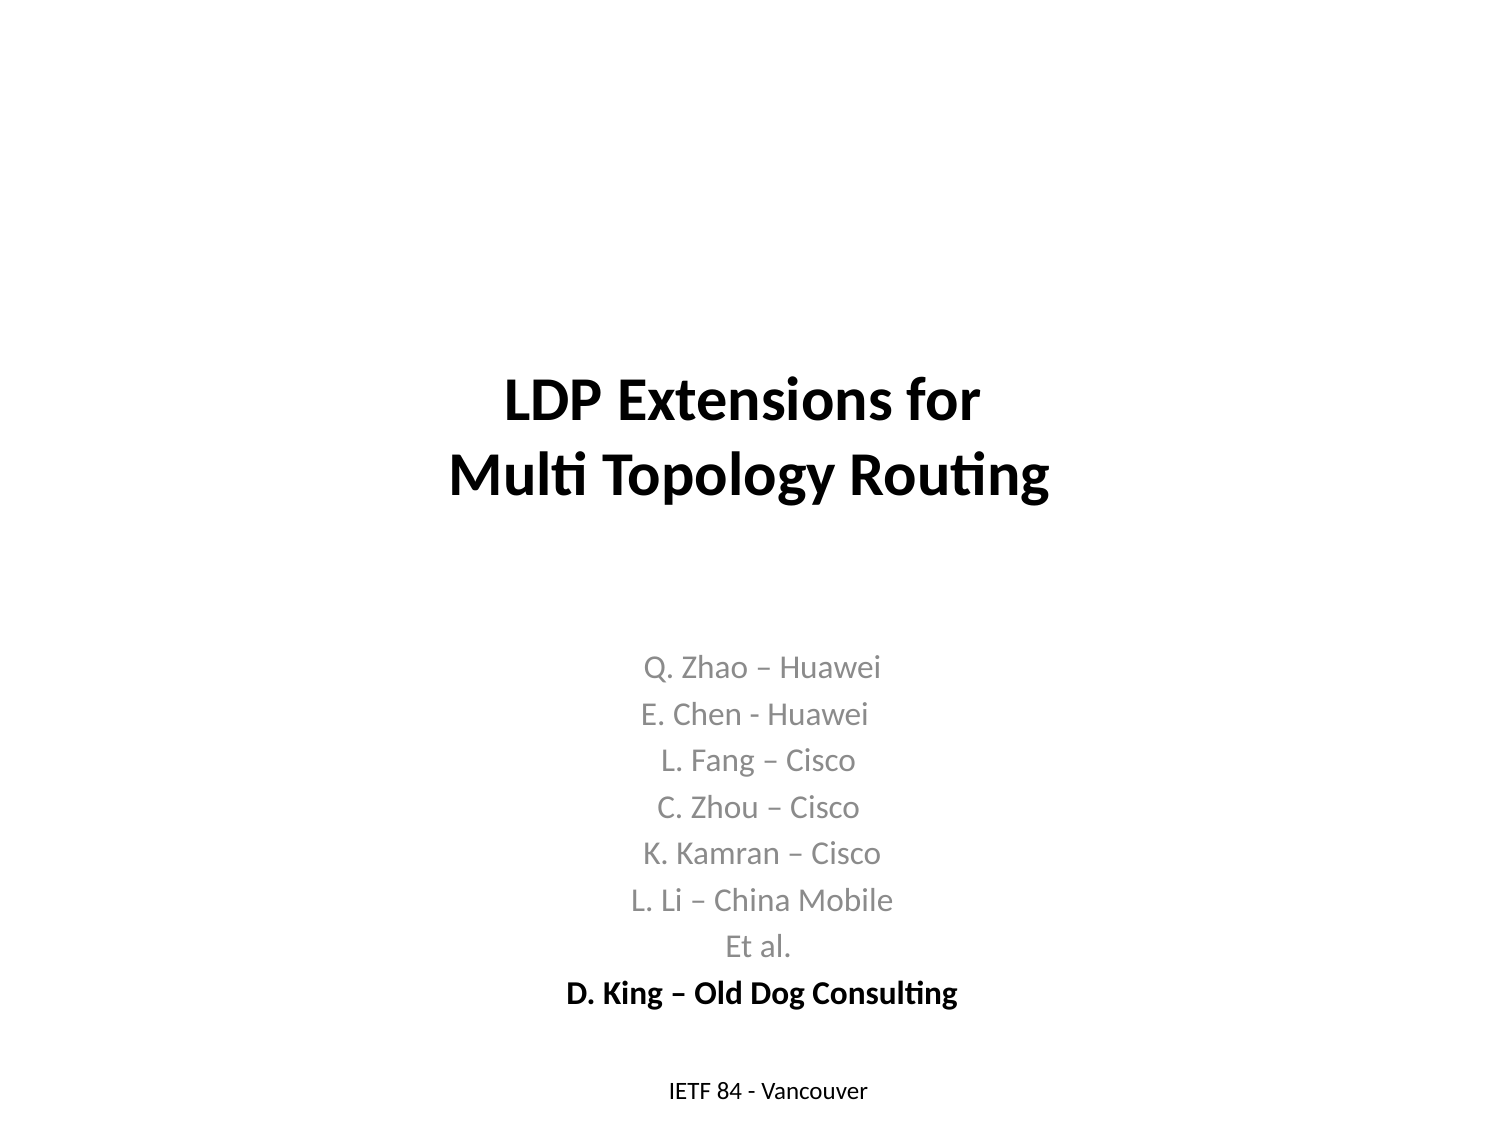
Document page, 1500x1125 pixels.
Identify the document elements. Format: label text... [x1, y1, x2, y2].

subtitle Q. Zhao – Huawei E. Chen - Huawei L. Fang – Cisco C. Zhou – Cisco K. Kamran – Cisco L. Li – China Mobile Et al. D. King – Old Dog Consulting [237, 637, 1288, 925]
title LDP Extensions for Multi Topology Routing [112, 349, 1388, 591]
text_box IETF 84 - Vancouver [525, 1067, 1013, 1112]
